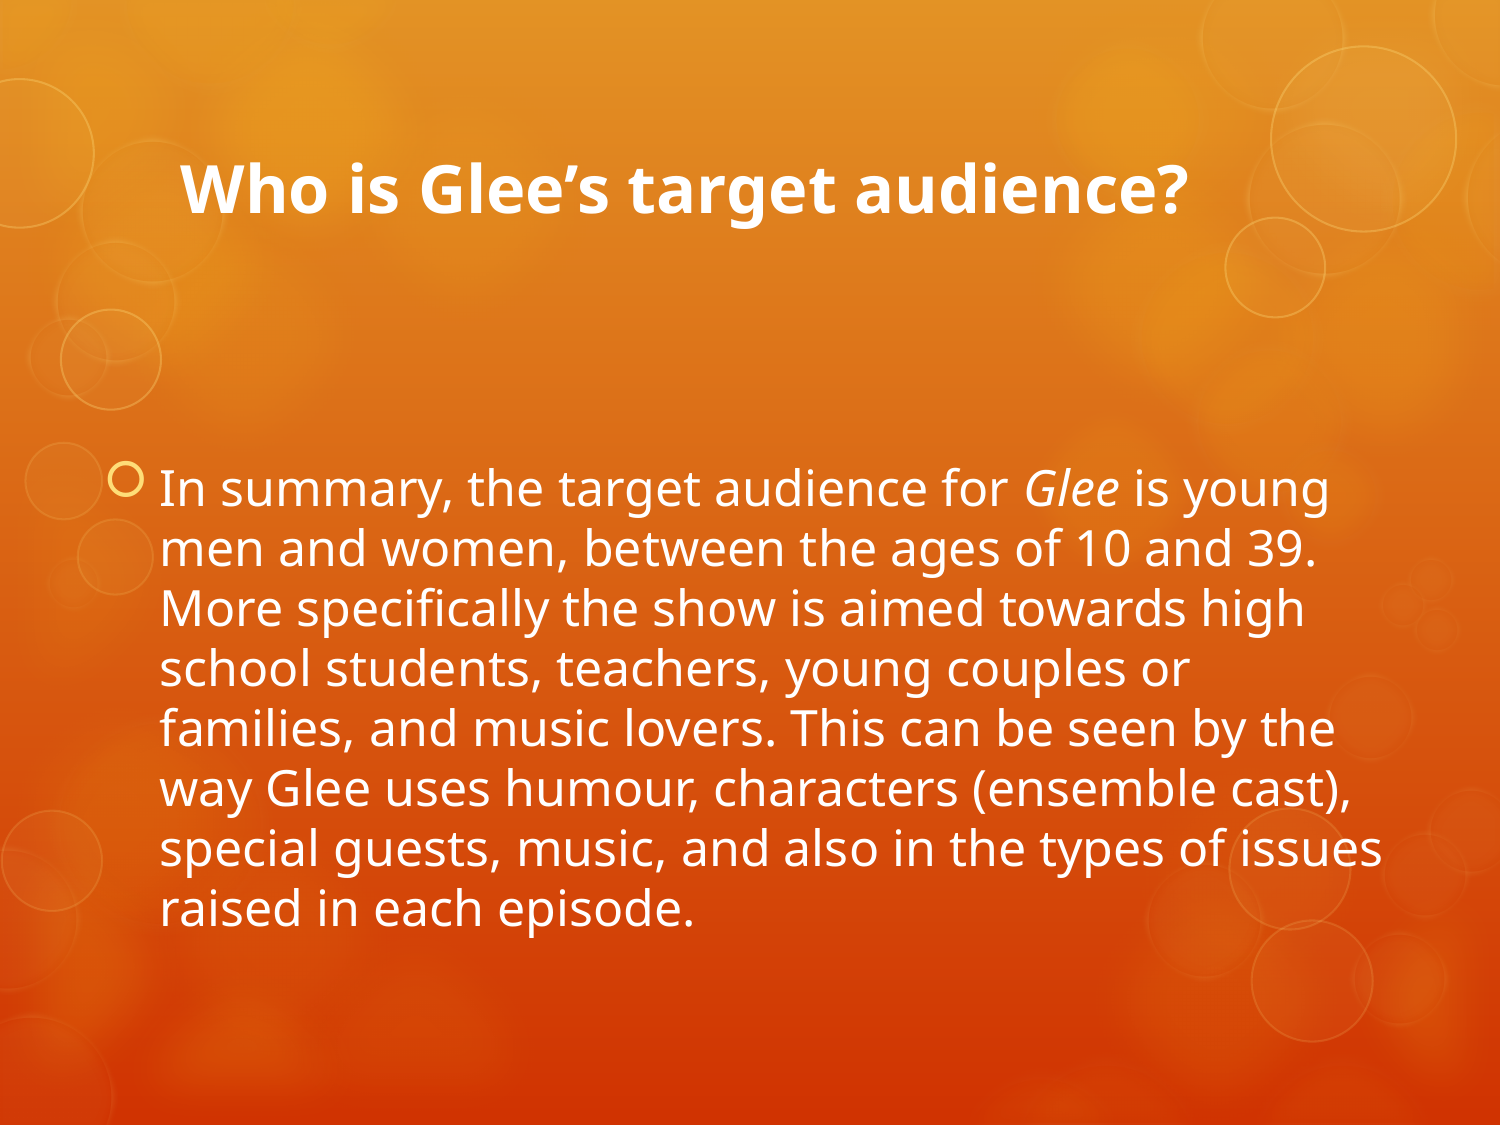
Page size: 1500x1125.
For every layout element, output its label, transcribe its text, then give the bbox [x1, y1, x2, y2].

list In summary, the target audience for Glee is young men and women, between the ages of 10 and 39. More specifically the show is aimed towards high school students, teachers, young couples or families, and music lovers. This can be seen by the way Glee uses humour, characters (ensemble cast), special guests, music, and also in the types of issues raised in each episode. [88, 255, 1400, 1042]
title Who is Glee’s target audience? [165, 110, 1365, 255]
